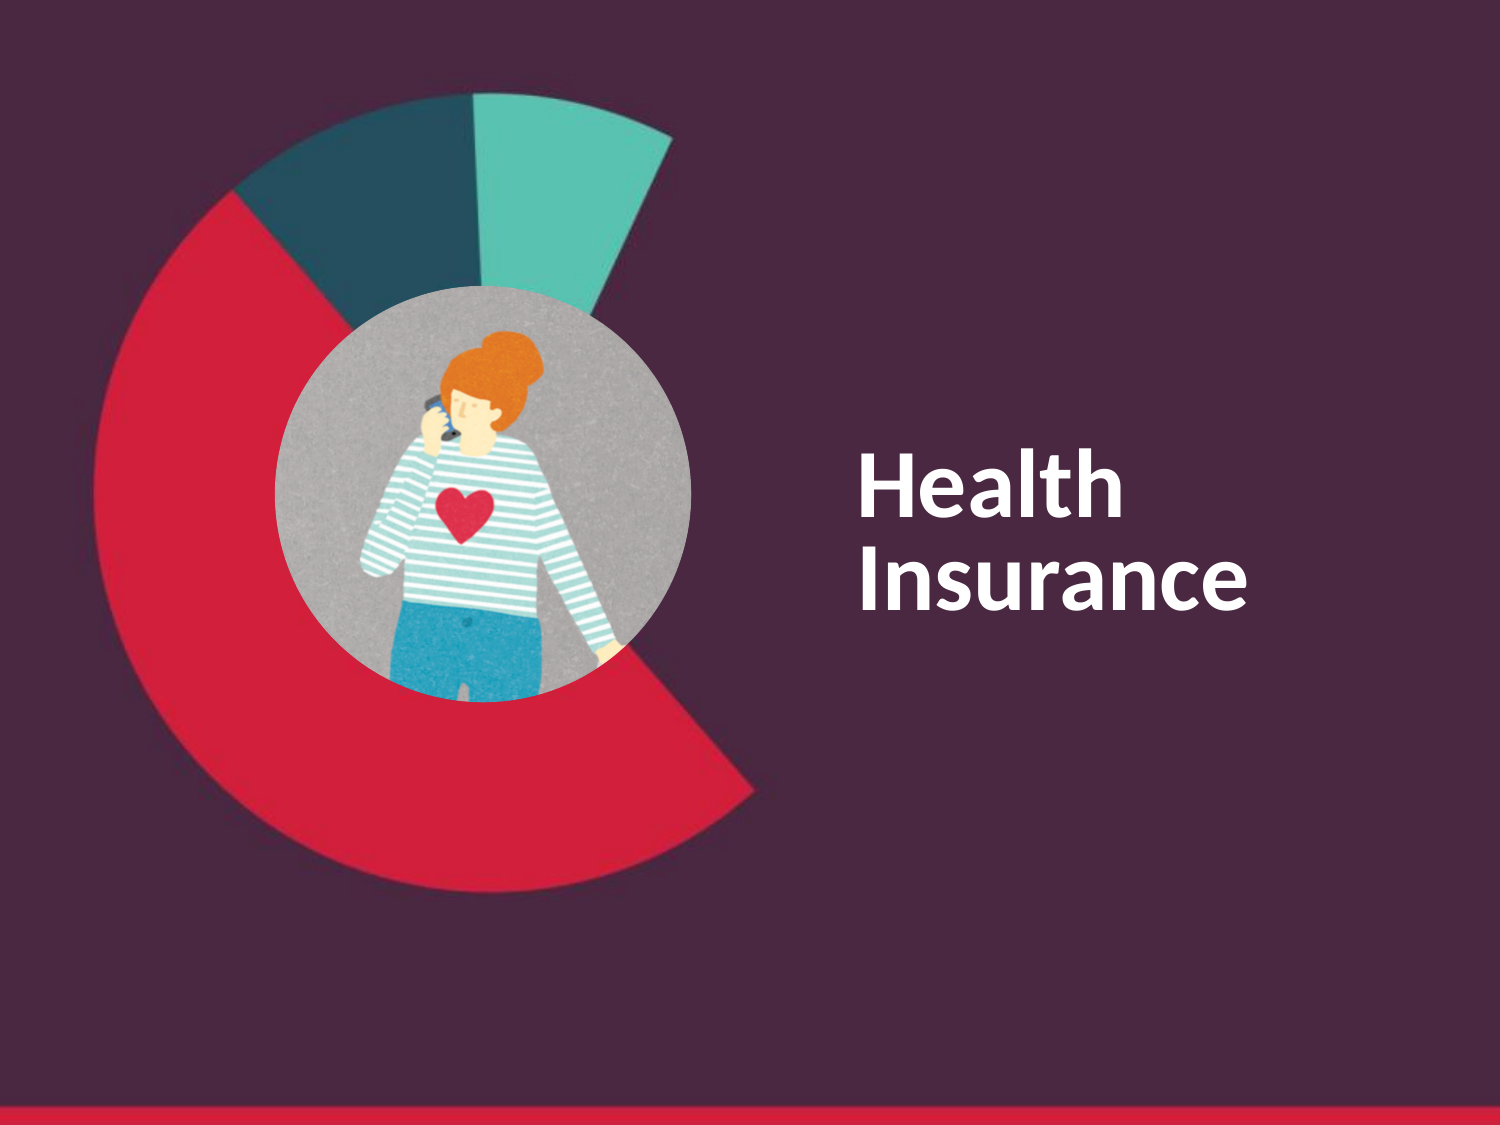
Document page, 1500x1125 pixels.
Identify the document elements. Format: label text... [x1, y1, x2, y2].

picture [0, 0, 1500, 1125]
title Health Insurance [856, 442, 1402, 631]
